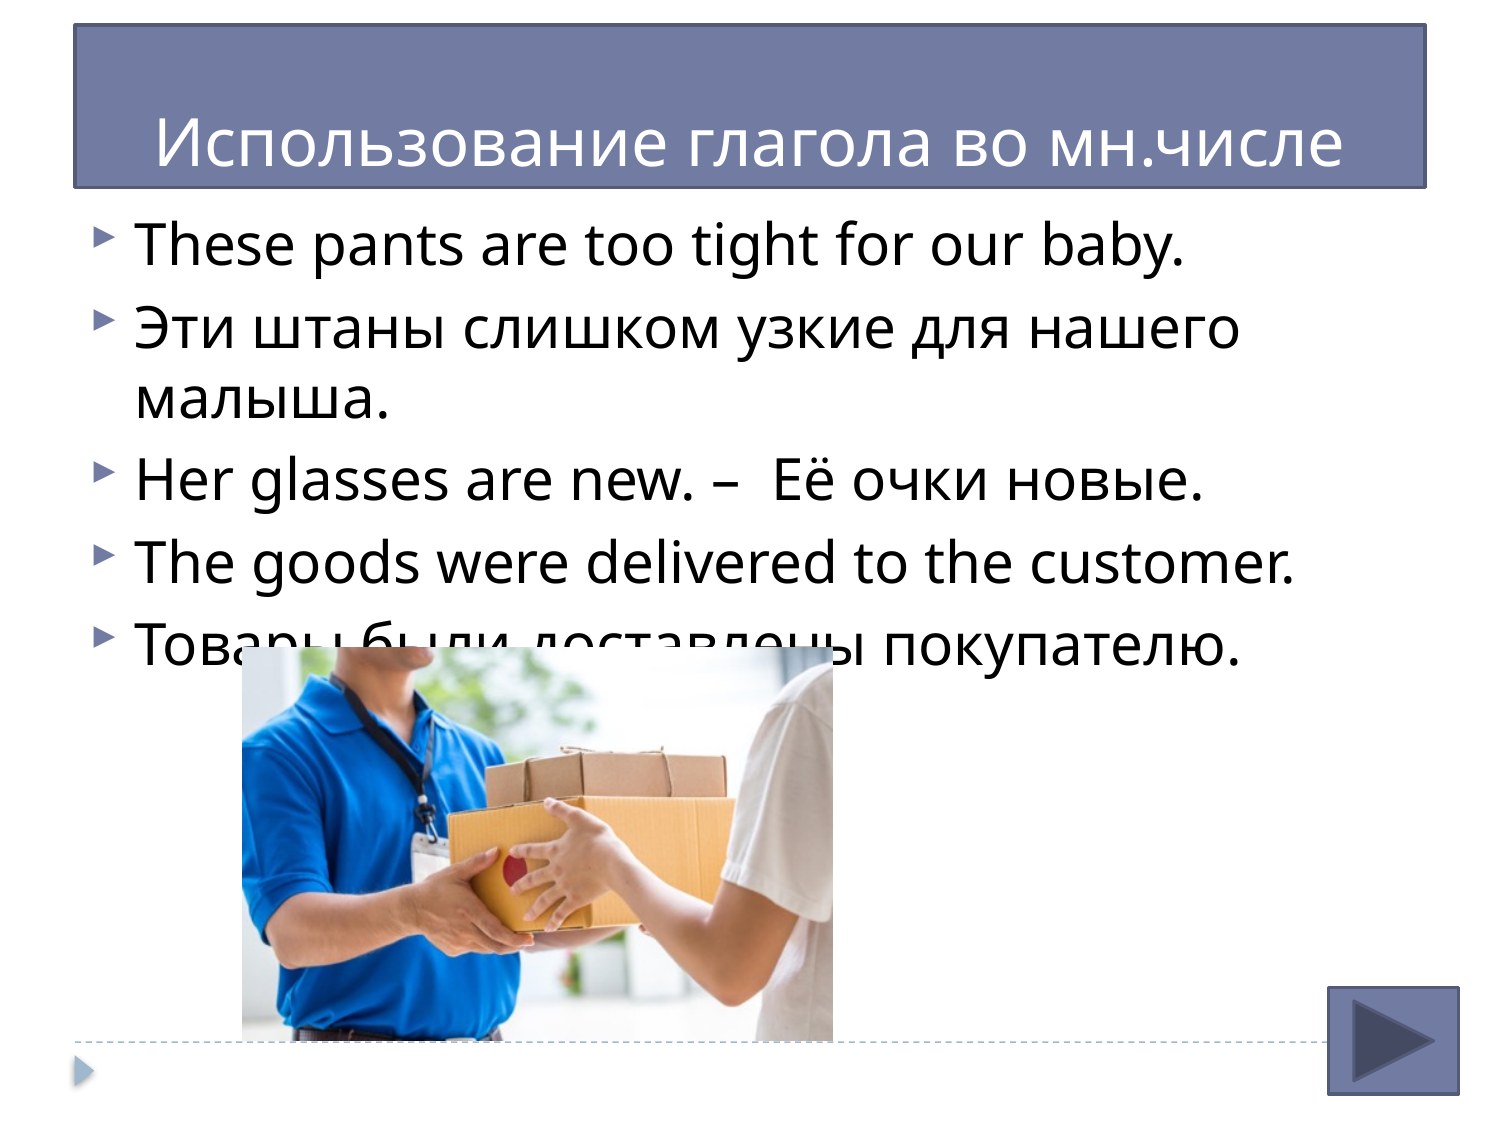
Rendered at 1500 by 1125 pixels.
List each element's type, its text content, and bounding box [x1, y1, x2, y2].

title Использование глагола во мн.числе [73, 23, 1427, 189]
text_box [1327, 986, 1460, 1096]
list These pants are too tight for our baby. Эти штаны слишком узкие для нашего малыша. Her glasses are new. – Её очки новые. The goods were delivered to the customer. Товары были доставлены покупателю. [75, 200, 1425, 1010]
picture [241, 647, 833, 1042]
